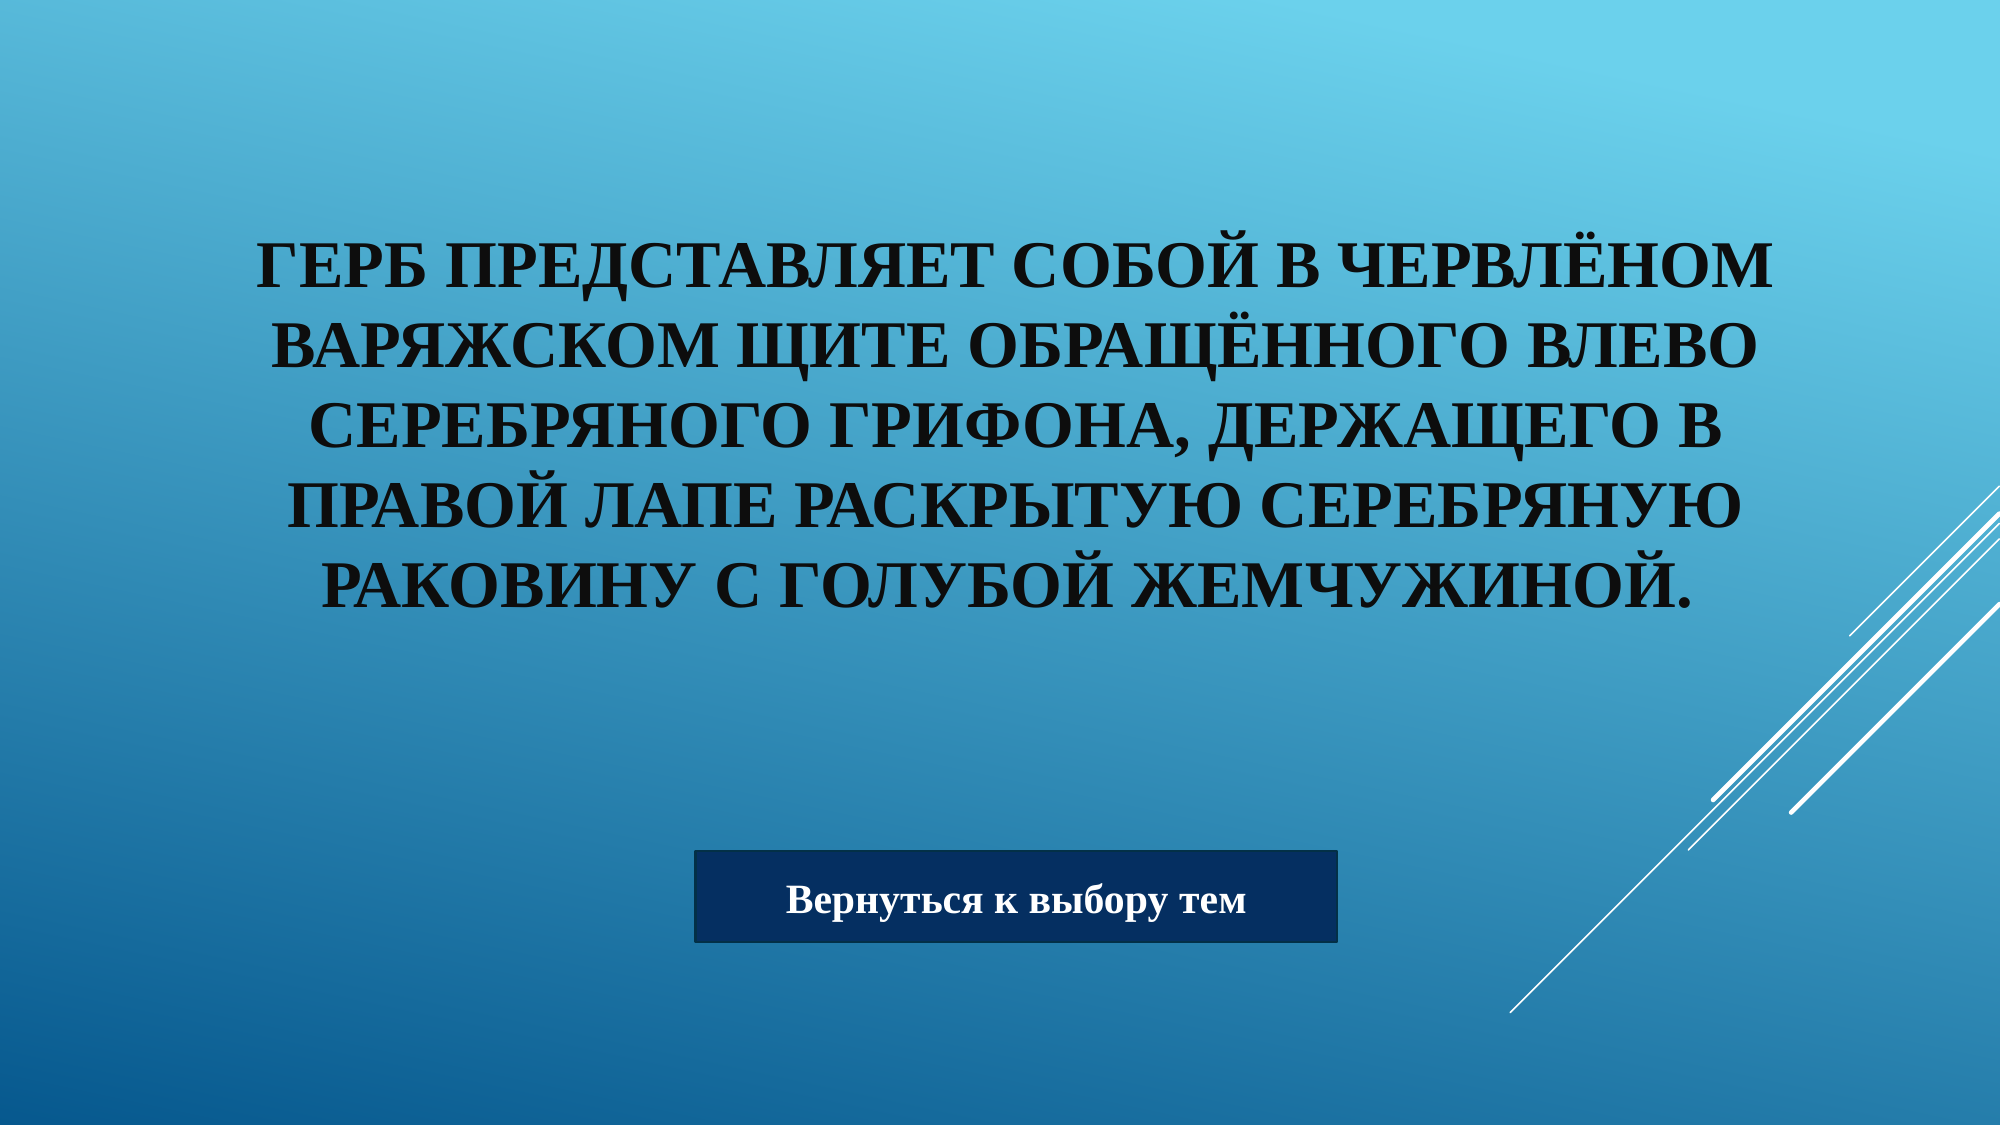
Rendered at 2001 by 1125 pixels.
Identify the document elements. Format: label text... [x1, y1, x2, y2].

title Герб представляет собой в червлёном варяжском щите обращённого влево серебряного грифона, держащего в правой лапе раскрытую серебряную раковину с голубой жемчужиной. [183, 170, 1850, 752]
